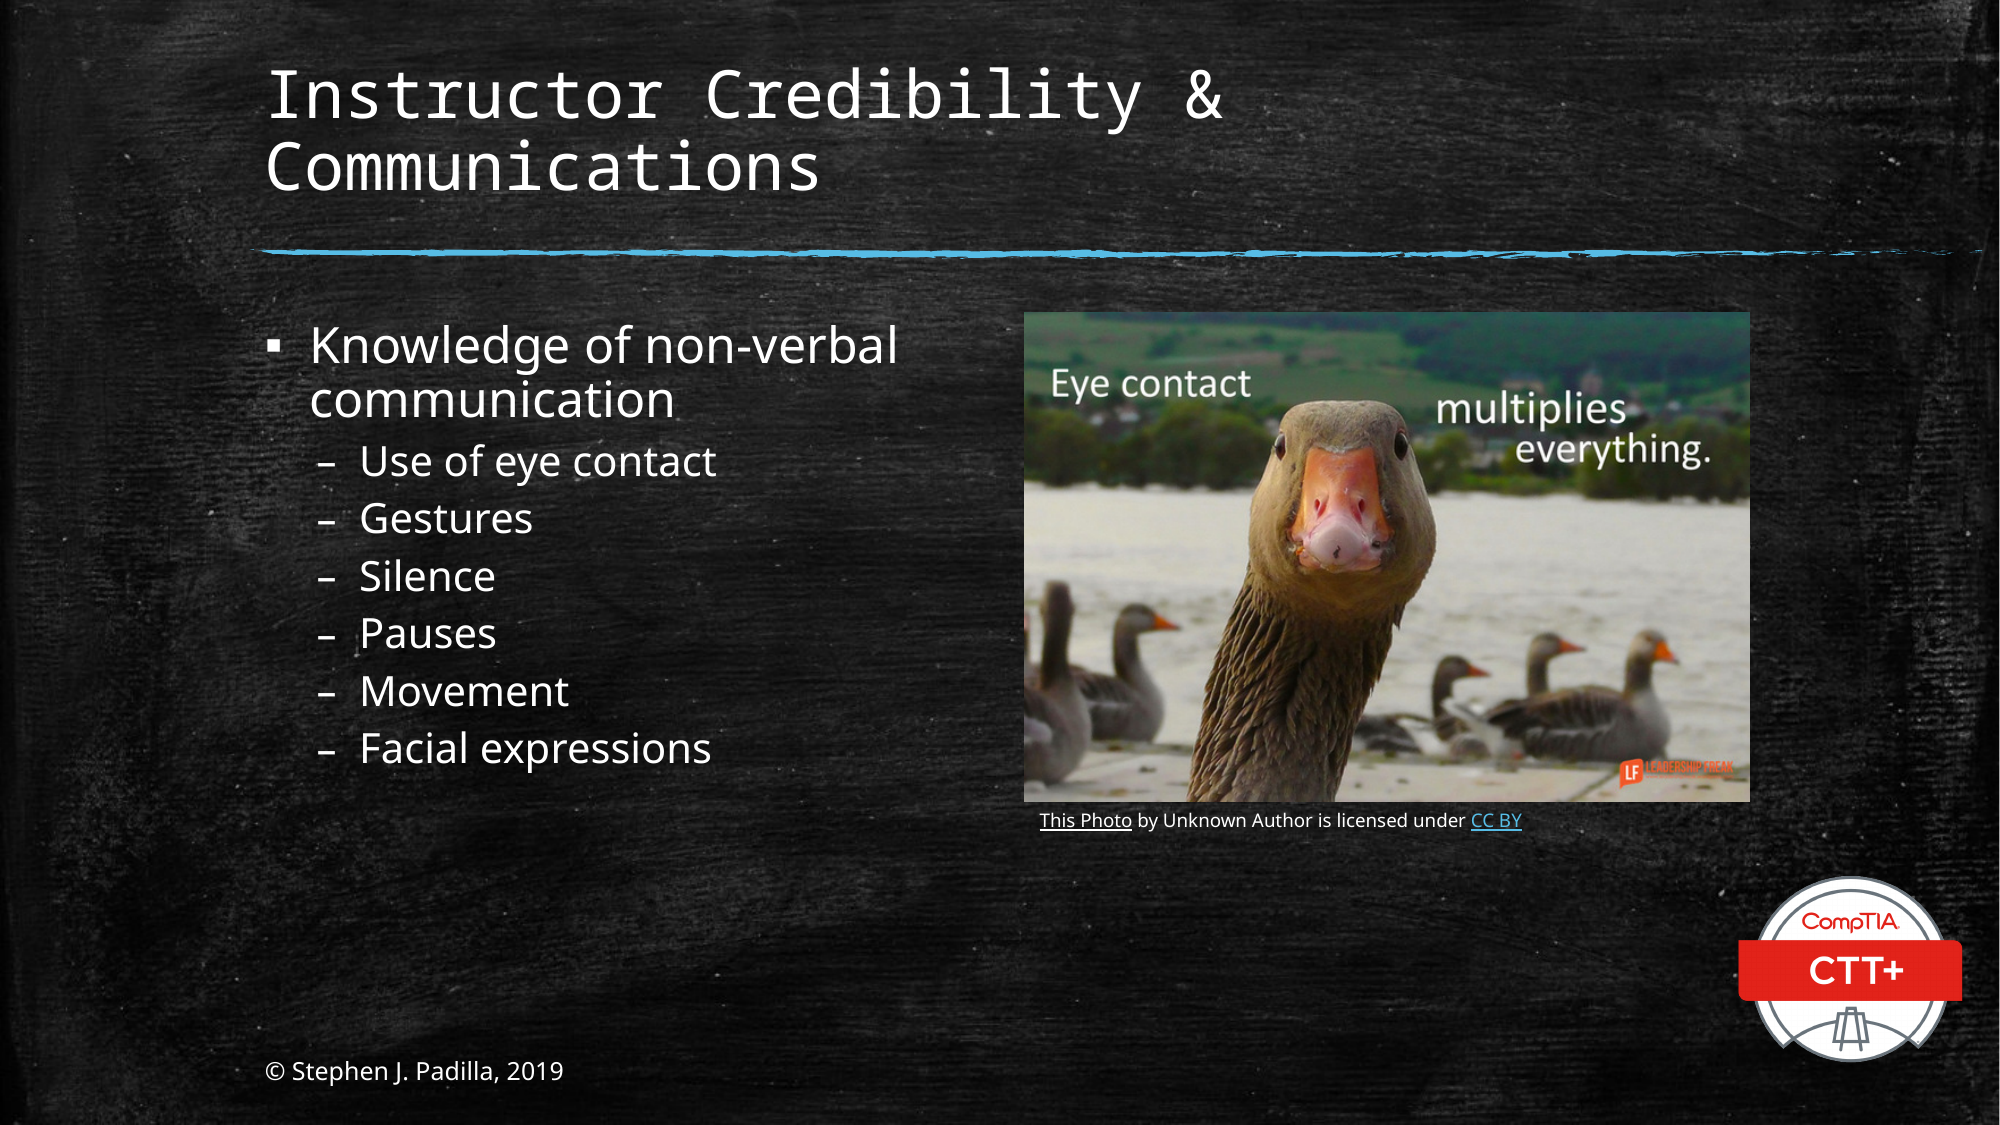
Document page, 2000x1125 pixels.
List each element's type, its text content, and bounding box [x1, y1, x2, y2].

list Knowledge of non-verbal communication Use of eye contact Gestures Silence Pauses Movement Facial expressions [249, 312, 975, 1013]
title Instructor Credibility & Communications [249, 45, 1750, 213]
text_box This Photo by Unknown Author is licensed under CC BY [1024, 802, 1750, 843]
footer © Stephen J. Padilla, 2019 [249, 1050, 1288, 1096]
picture [1699, 824, 2000, 1125]
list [1024, 312, 1750, 802]
